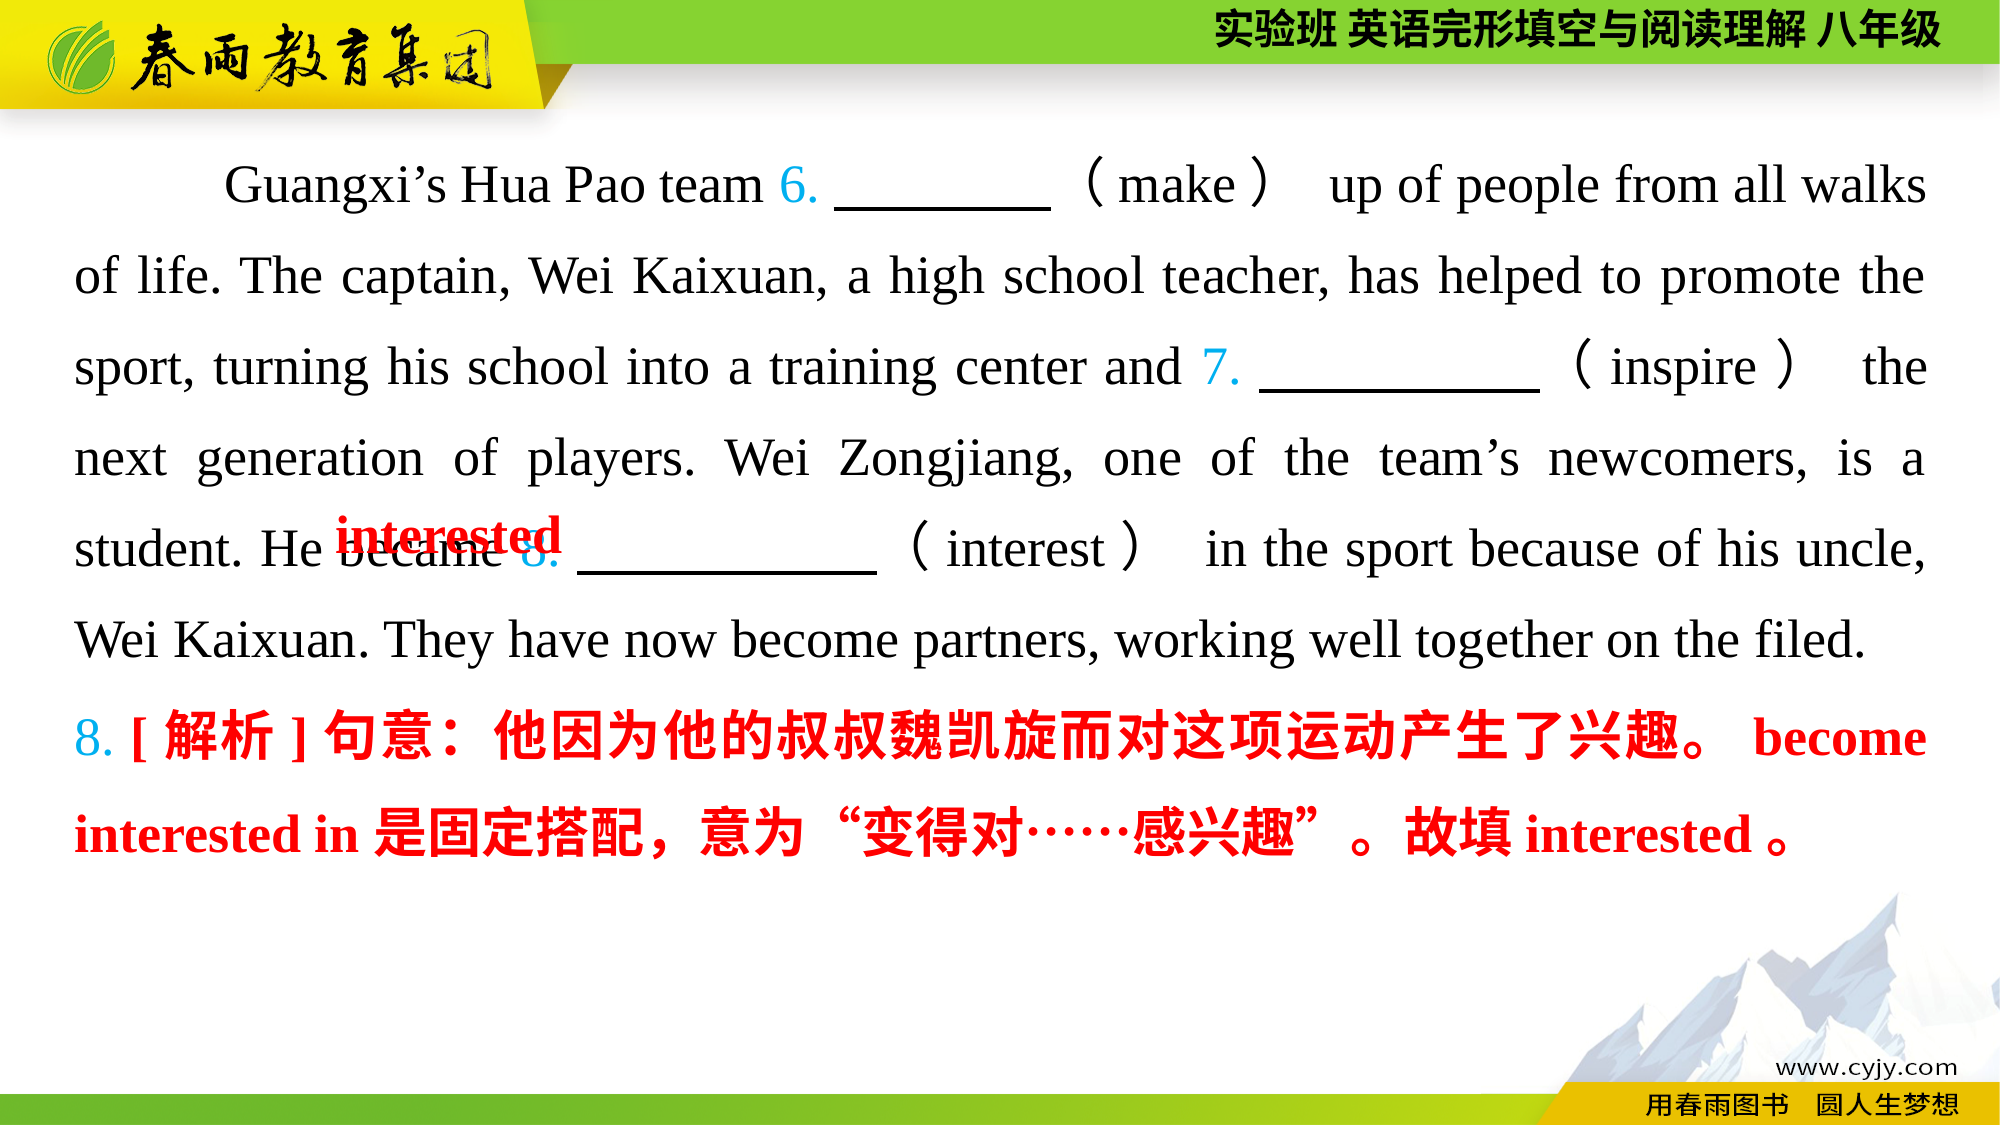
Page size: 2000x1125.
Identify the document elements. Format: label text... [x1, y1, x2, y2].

text_box 8. [解析]句意：他因为他的叔叔魏凯旋而对这项运动产生了兴趣。become interested in是固定搭配，意为“变得对……感兴趣”。故填interested。 [59, 661, 1944, 871]
text_box interested [320, 491, 578, 572]
list Guangxi’s Hua Pao team 6. （make） up of people from all walks of life. The captain, Wei Kaixuan, a high school teacher, has helped to promote the sport, turning his school into a training center and 7. （inspire） the next generation of players. Wei Zongjiang, one of the team’s newcomers, is a student. He became 8. （interest） in the sport because of his uncle, Wei Kaixuan. They have now become partners, working well together on the filed. [59, 115, 1944, 661]
picture [0, 0, 2000, 1125]
